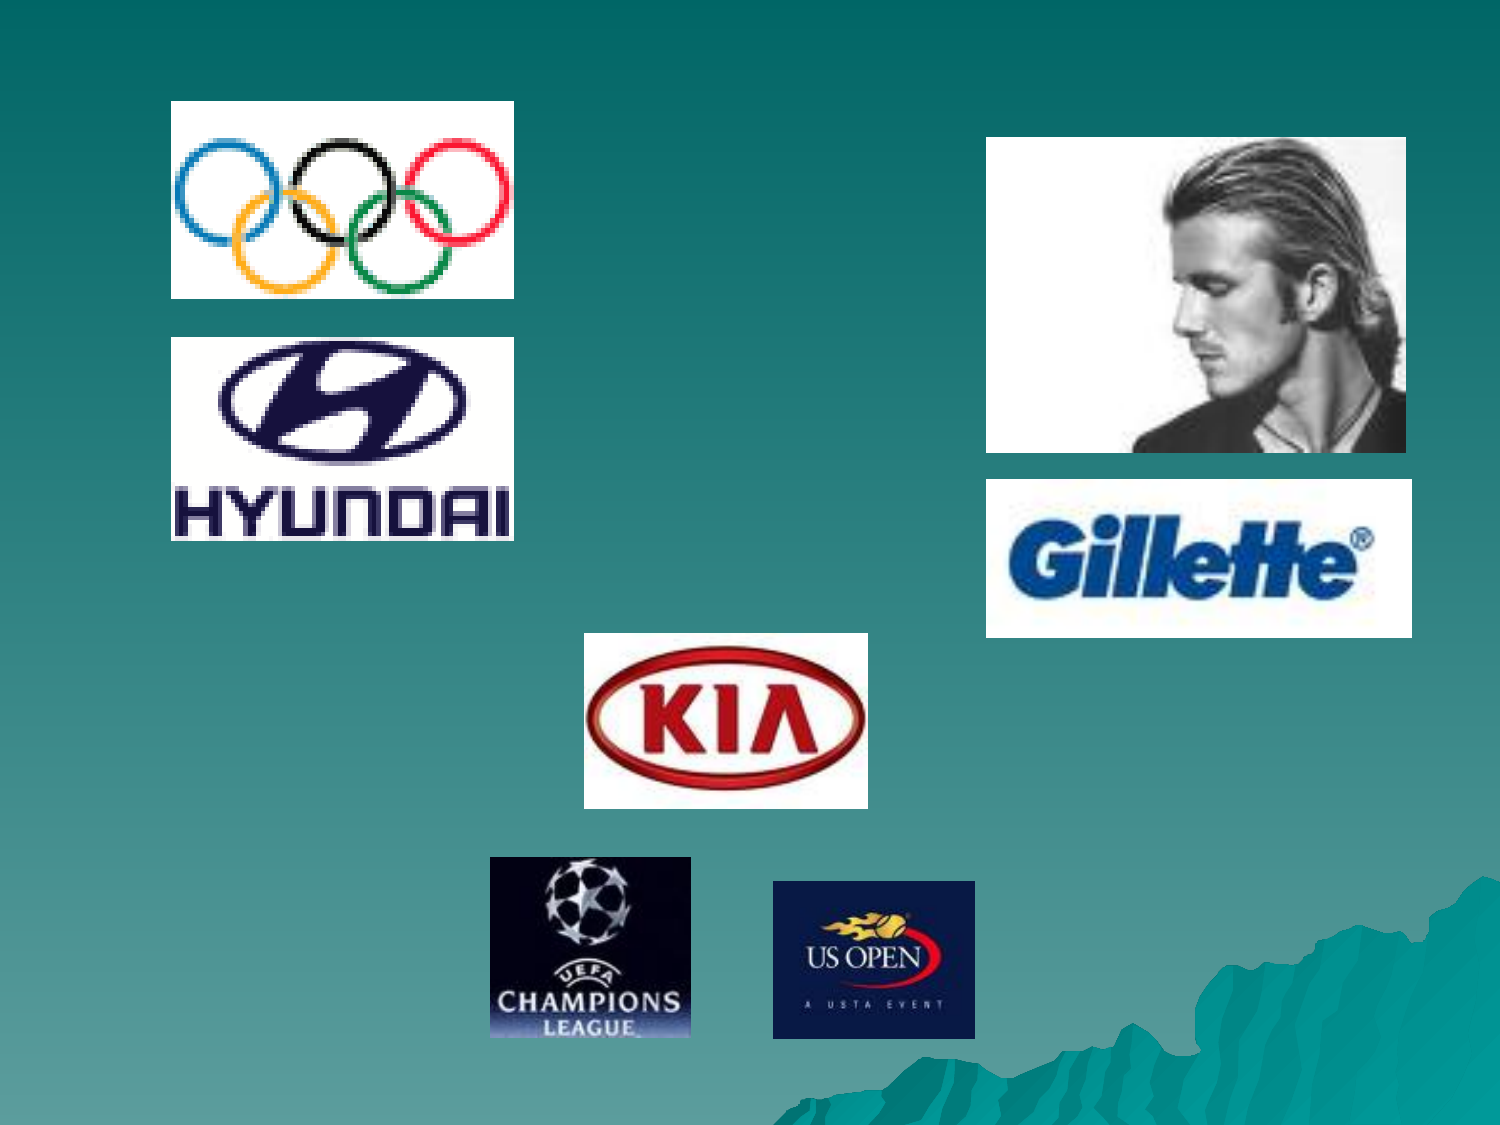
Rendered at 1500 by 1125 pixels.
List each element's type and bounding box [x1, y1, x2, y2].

picture [773, 881, 975, 1039]
picture [985, 479, 1412, 639]
picture [170, 101, 514, 300]
picture [170, 337, 514, 541]
picture [985, 136, 1407, 454]
picture [489, 857, 692, 1038]
picture [584, 632, 869, 809]
